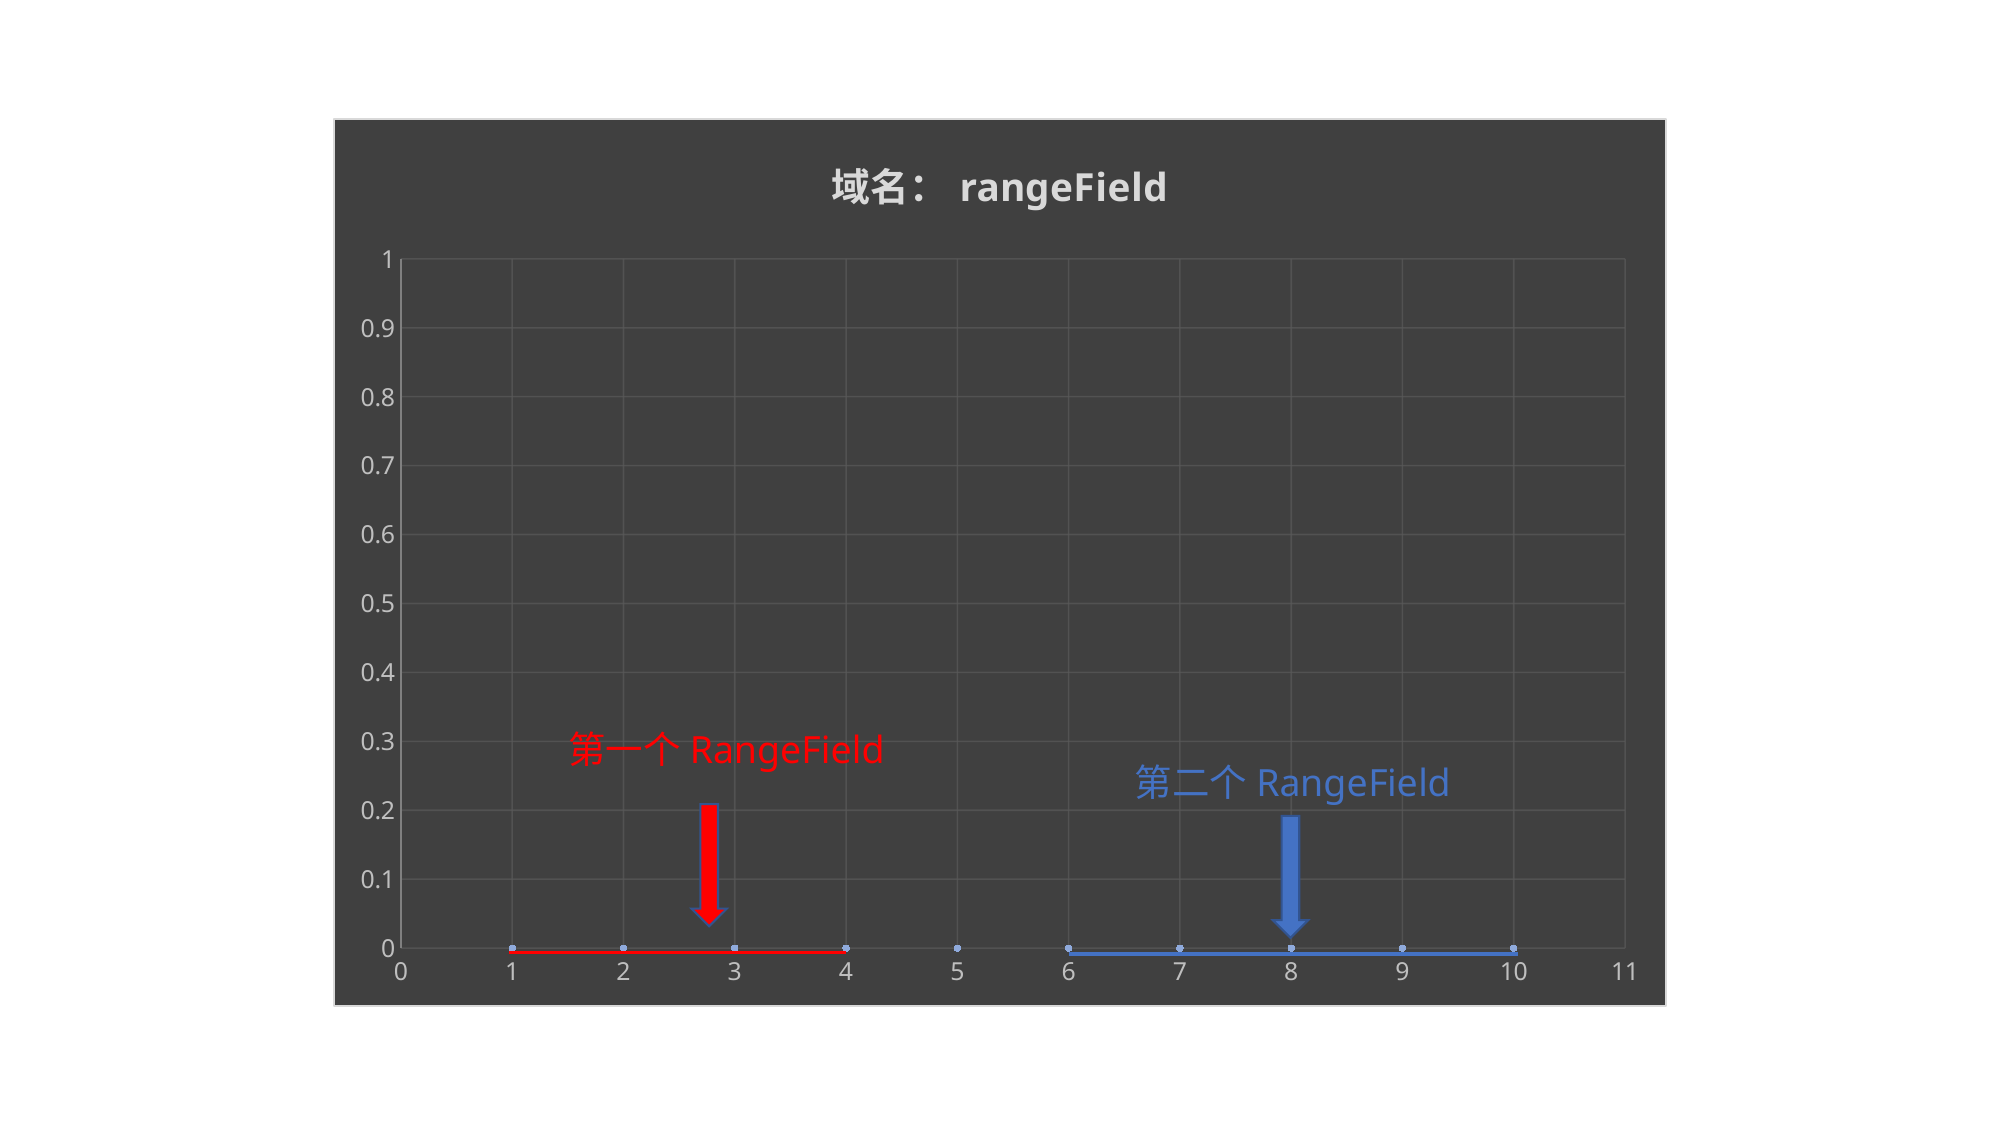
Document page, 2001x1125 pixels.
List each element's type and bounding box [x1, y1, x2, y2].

chart [333, 117, 1667, 1007]
